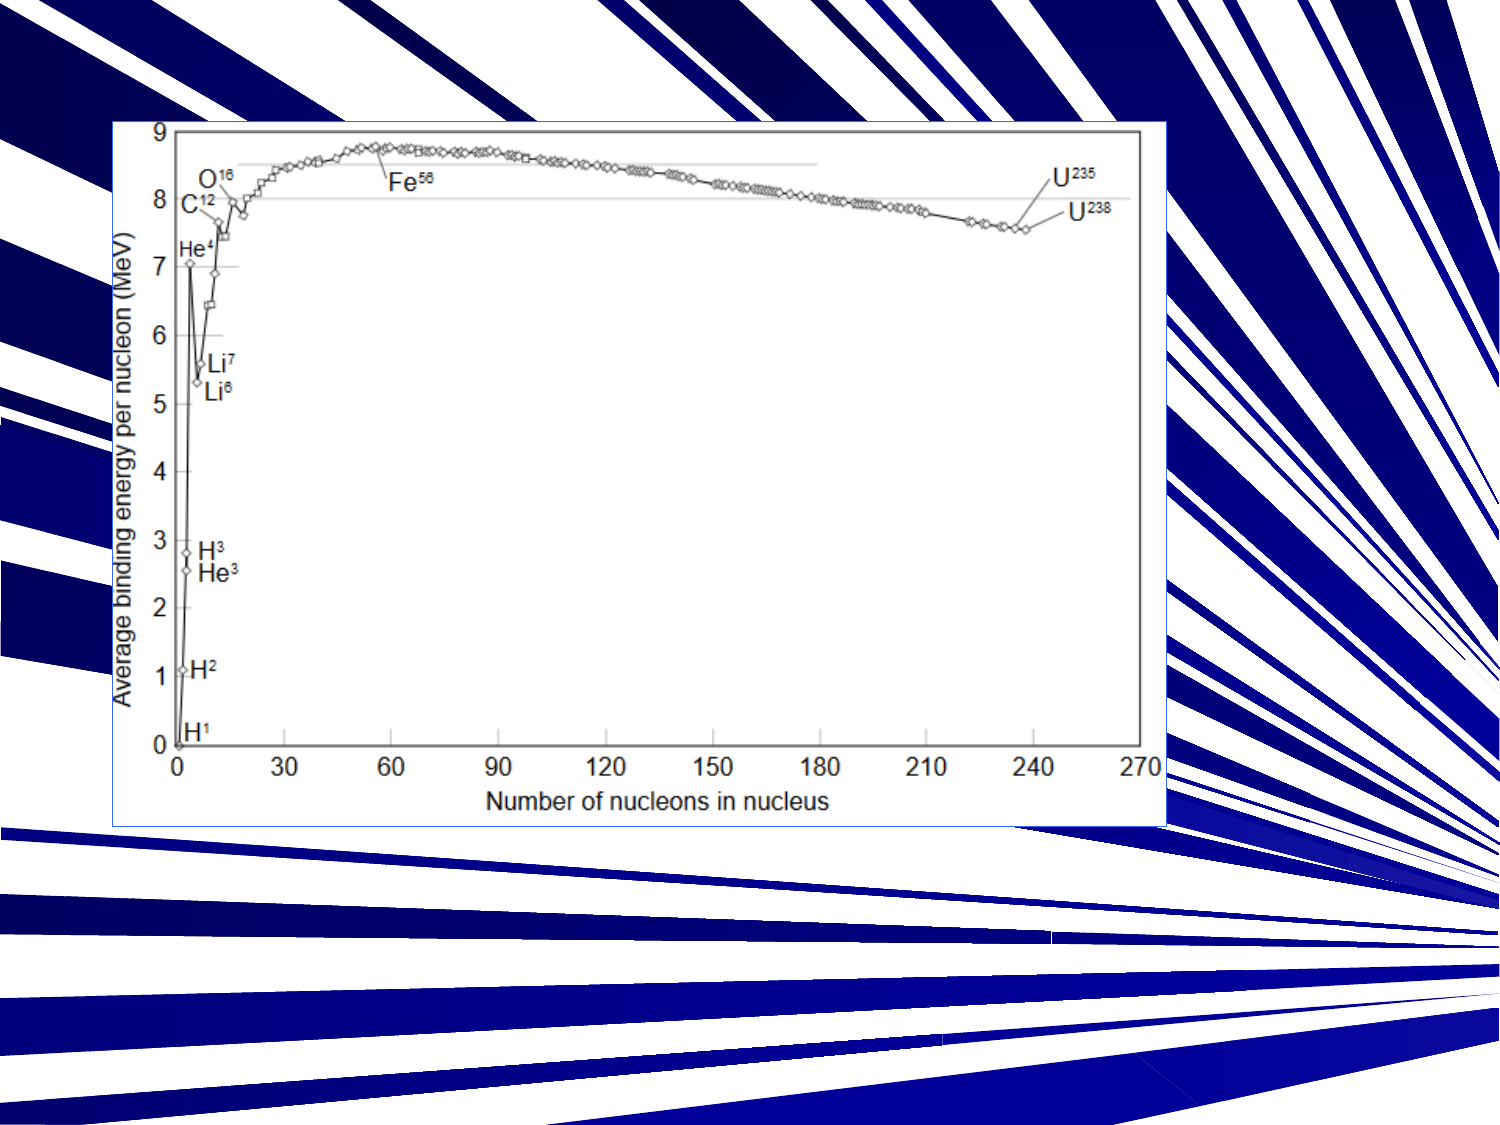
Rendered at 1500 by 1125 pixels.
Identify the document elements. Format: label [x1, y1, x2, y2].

picture [112, 120, 1166, 827]
